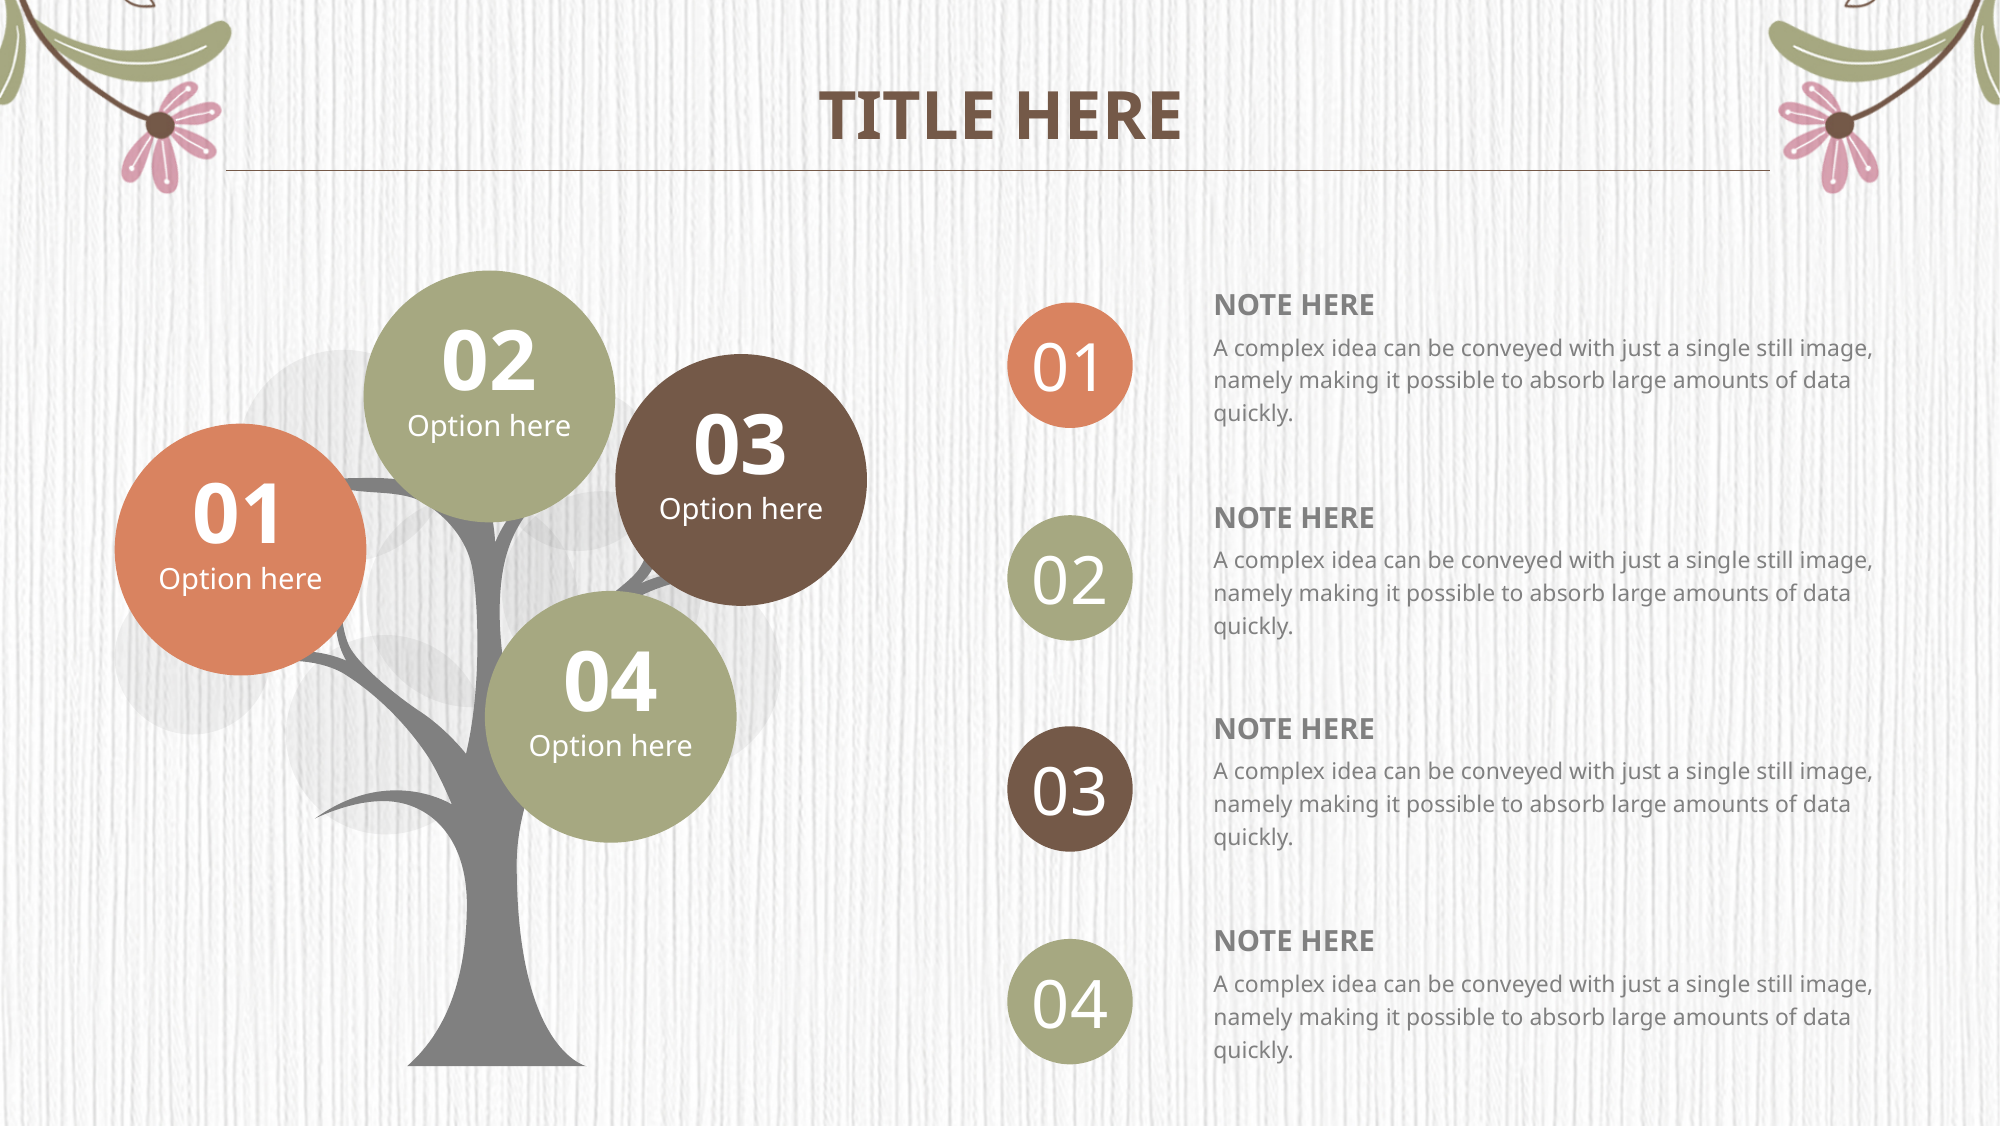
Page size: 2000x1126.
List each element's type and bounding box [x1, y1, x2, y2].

text_box [226, 67, 1771, 171]
text_box [114, 270, 868, 1067]
picture [0, 0, 2000, 1126]
text_box [1007, 279, 1876, 1065]
